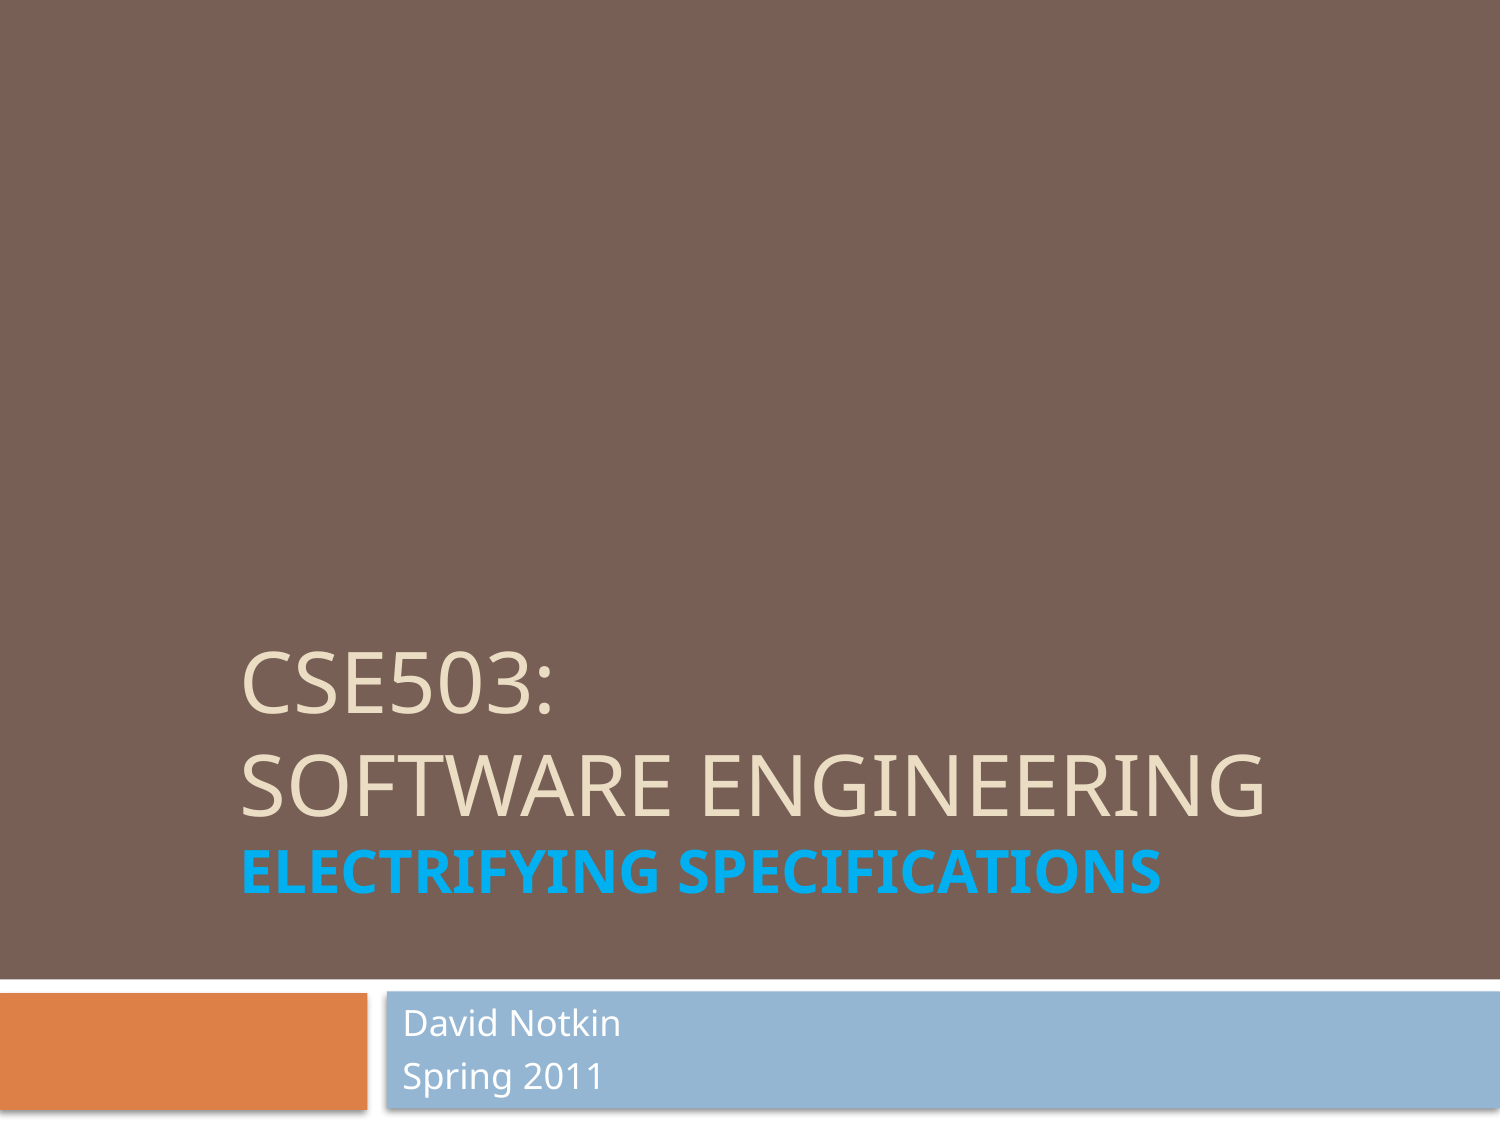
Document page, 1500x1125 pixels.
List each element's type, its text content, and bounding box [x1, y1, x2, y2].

title CSE503: Software Engineering Electrifying specifications [225, 612, 1288, 913]
subtitle David Notkin Spring 2011 [387, 992, 1488, 1105]
